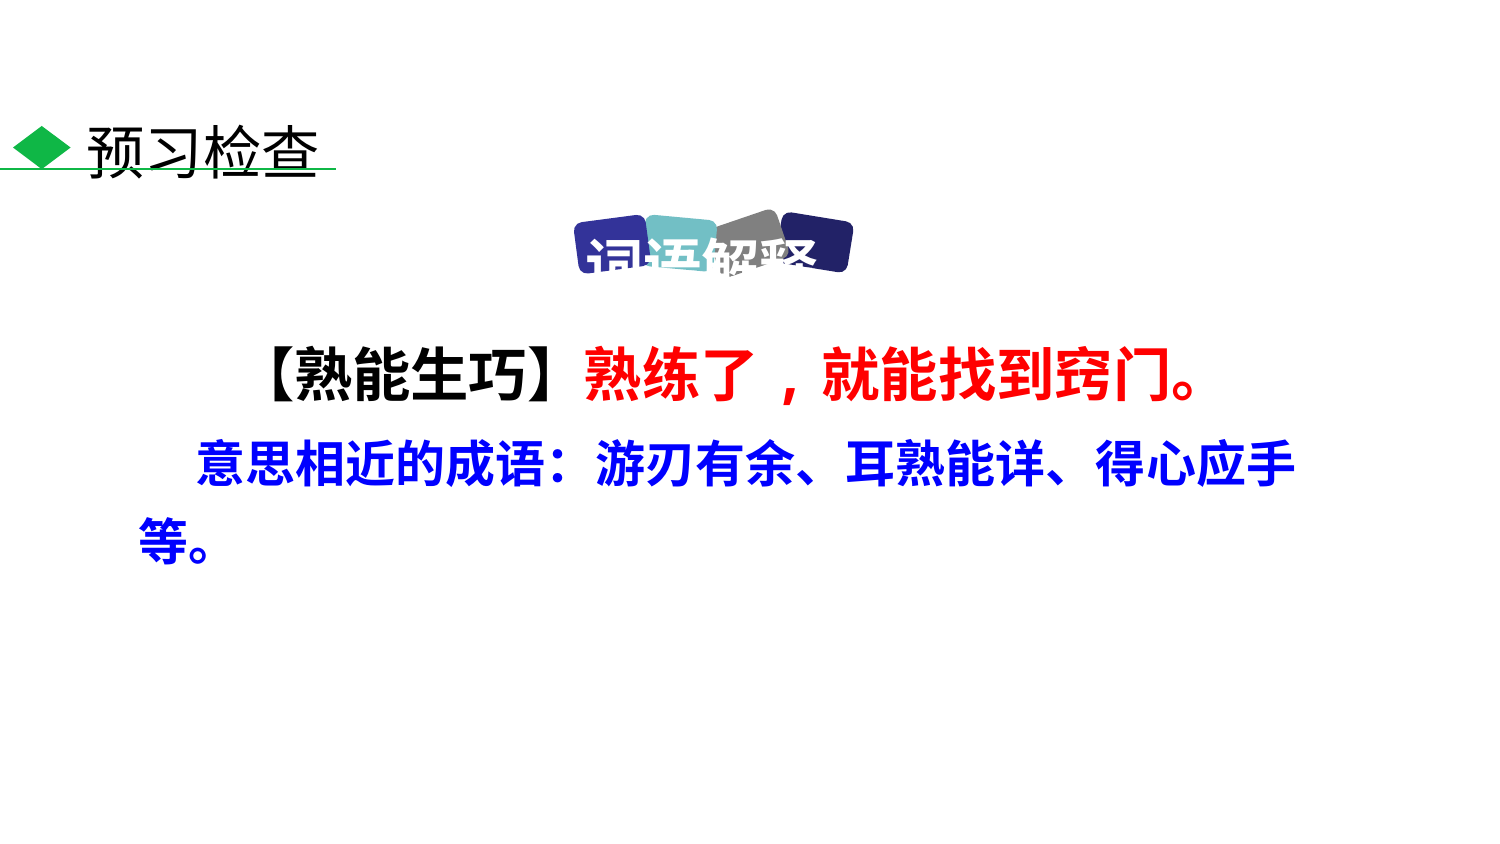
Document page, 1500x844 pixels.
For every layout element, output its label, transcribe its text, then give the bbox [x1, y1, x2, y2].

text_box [0, 109, 337, 196]
text_box 【熟能生巧】 [221, 330, 569, 416]
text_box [570, 202, 857, 308]
text_box 意思相近的成语：游刃有余、耳熟能详、得心应手等。 [123, 407, 1348, 579]
text_box 熟练了,就能找到窍门。 [569, 330, 1245, 416]
